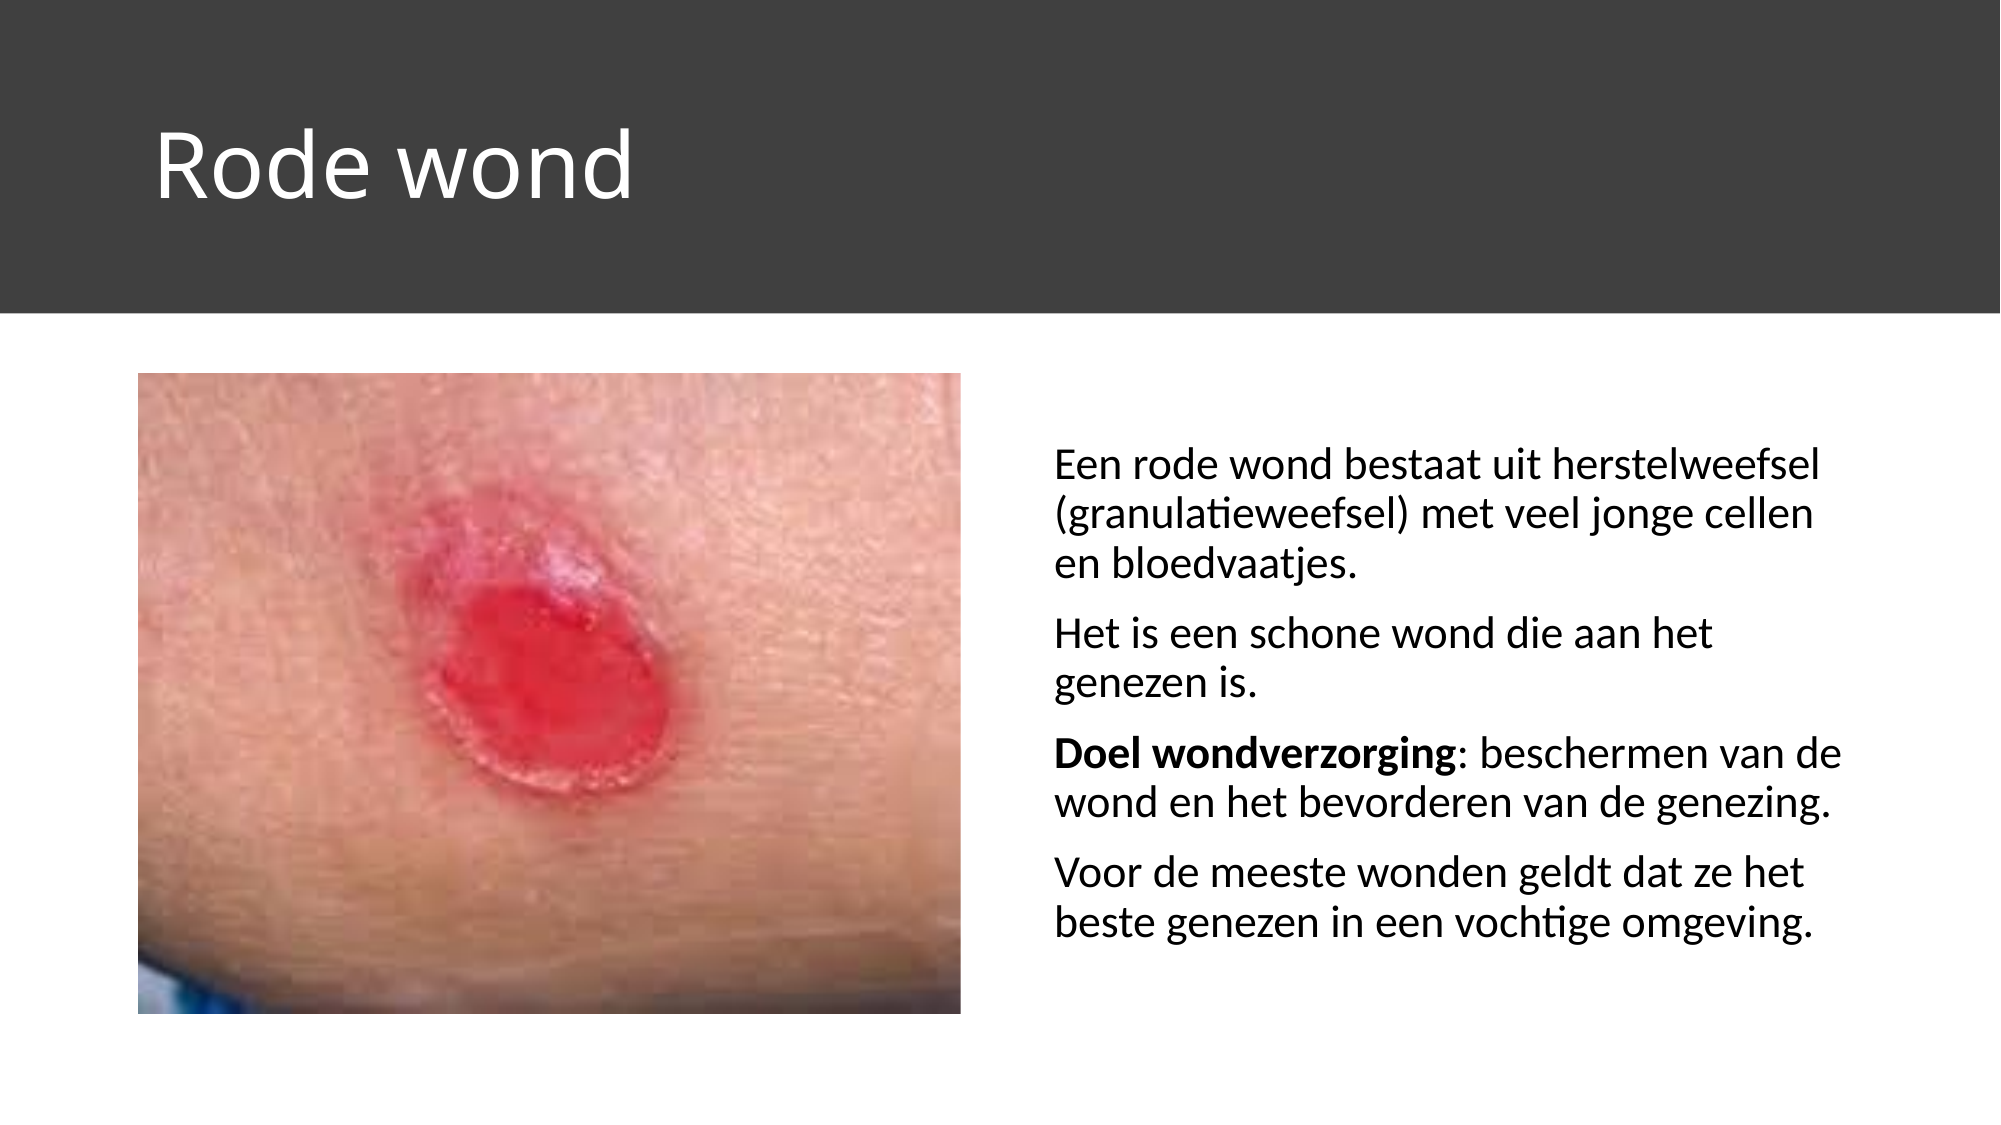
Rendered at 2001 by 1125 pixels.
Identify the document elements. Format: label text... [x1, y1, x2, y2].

title Rode wond [137, 59, 1863, 278]
picture [137, 373, 961, 1014]
list Een rode wond bestaat uit herstelweefsel (granulatieweefsel) met veel jonge cellen en bloedvaatjes. Het is een schone wond die aan het genezen is. Doel wondverzorging: beschermen van de wond en het bevorderen van de genezing. Voor de meeste wonden geldt dat ze het beste genezen in een vochtige omgeving. [1039, 373, 1862, 1014]
text_box [0, 0, 2000, 314]
